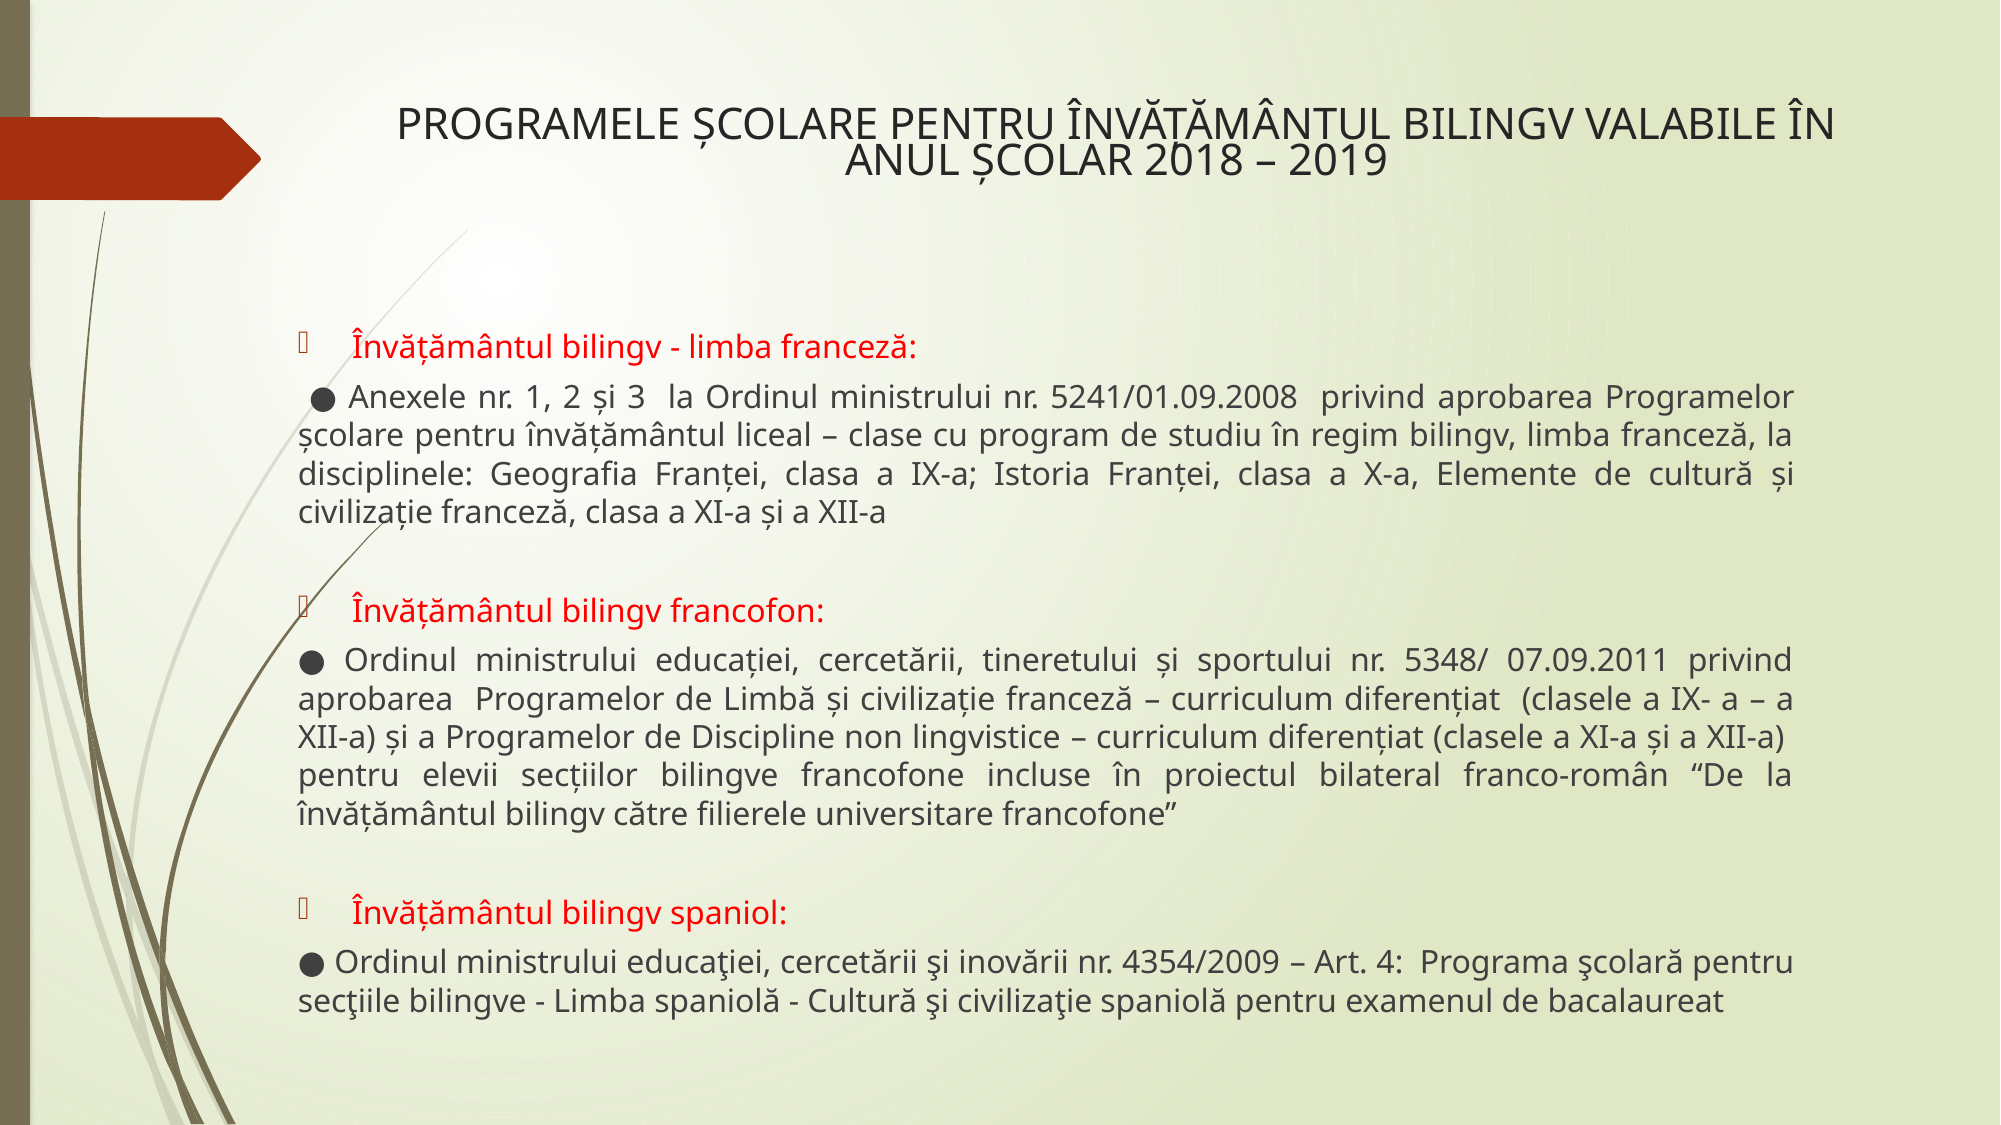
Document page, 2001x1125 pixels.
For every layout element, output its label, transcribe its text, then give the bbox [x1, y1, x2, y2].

title PROGRAMELE ŞCOLARE PENTRU ÎNVĂȚĂMÂNTUL BILINGV VALABILE ÎN ANUL ŞCOLAR 2018 – 2019 [347, 102, 1888, 313]
list Învățământul bilingv - limba franceză: ● Anexele nr. 1, 2 și 3 la Ordinul ministrului nr. 5241/01.09.2008 privind aprobarea Programelor şcolare pentru învăţământul liceal – clase cu program de studiu în regim bilingv, limba franceză, la disciplinele: Geografia Franţei, clasa a IX-a; Istoria Franţei, clasa a X-a, Elemente de cultură şi civilizaţie franceză, clasa a XI-a şi a XII-a Învățământul bilingv francofon: ● Ordinul ministrului educației, cercetării, tineretului și sportului nr. 5348/ 07.09.2011 privind aprobarea Programelor de Limbă și civilizație franceză – curriculum diferențiat (clasele a IX- a – a XII-a) și a Programelor de Discipline non lingvistice – curriculum diferențiat (clasele a XI-a și a XII-a) pentru elevii secțiilor bilingve francofone incluse în proiectul bilateral franco-român “De la învățământul bilingv către filierele universitare francofone” Învățământul bilingv spaniol: ● Ordinul ministrului educaţiei, cercetării şi inovării nr. 4354/2009 – Art. 4: Programa şcolară pentru secţiile bilingve - Limba spaniolă - Cultură şi civilizaţie spaniolă pentru examenul de bacalaureat [282, 270, 1810, 1073]
